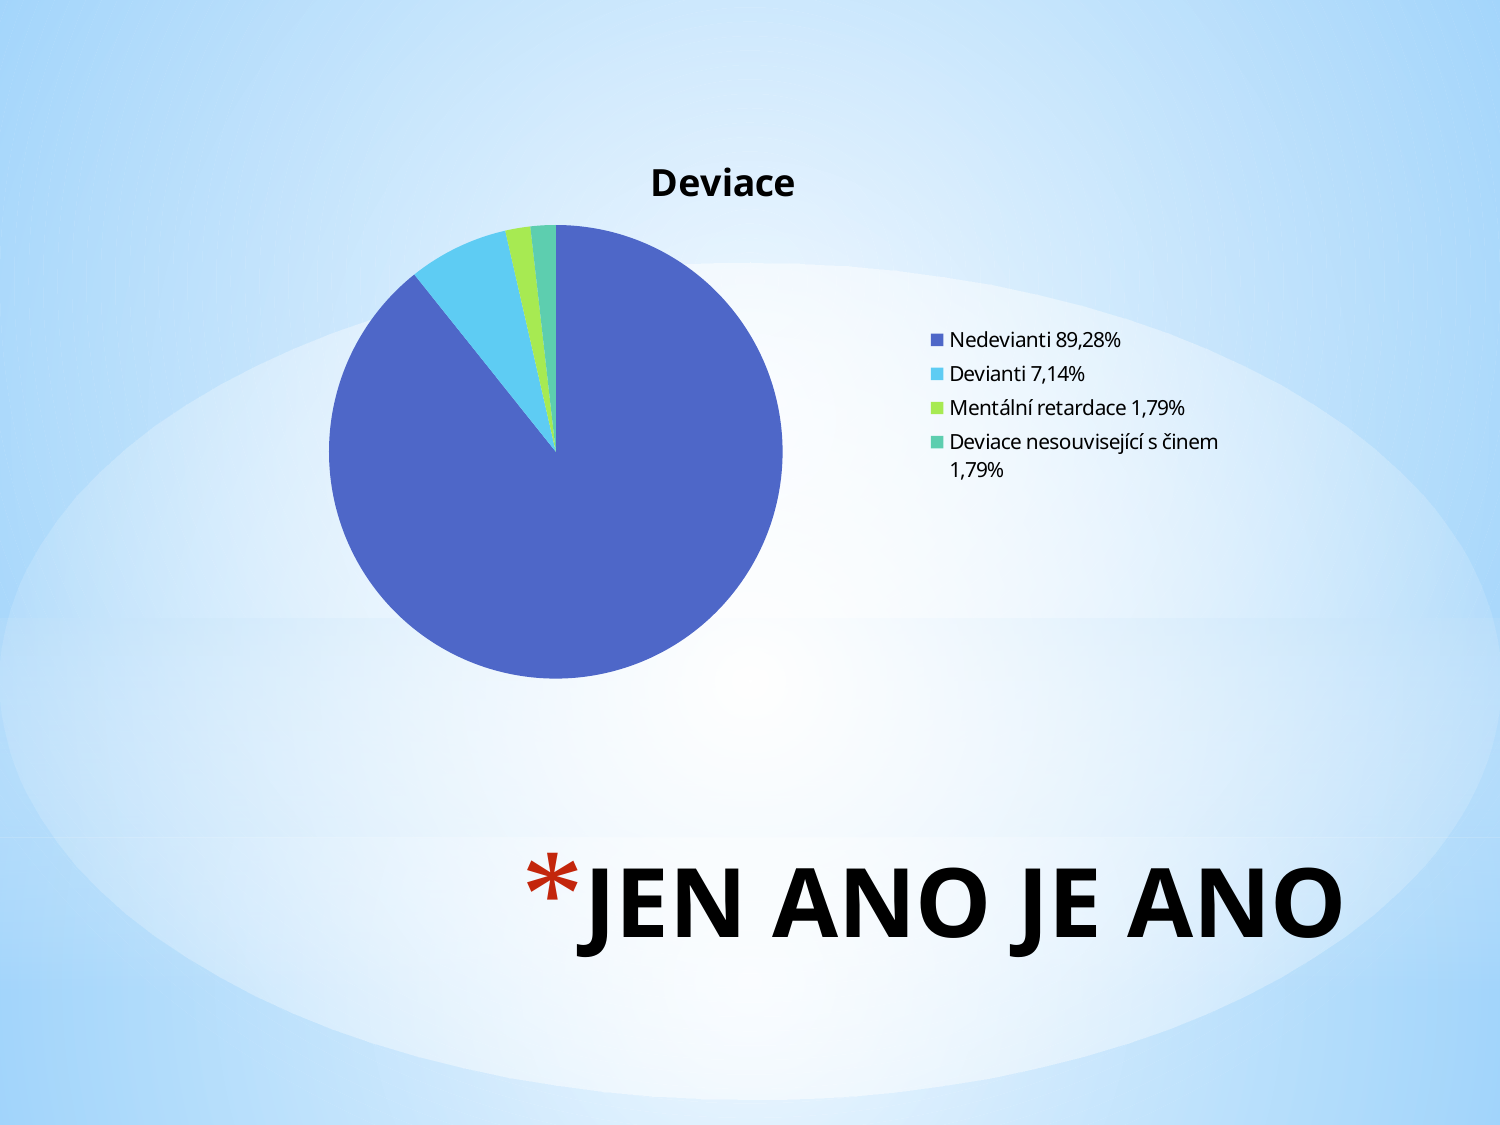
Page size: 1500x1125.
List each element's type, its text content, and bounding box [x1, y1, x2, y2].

title JEN ANO JE ANO [294, 834, 1363, 988]
chart [187, 119, 1238, 691]
